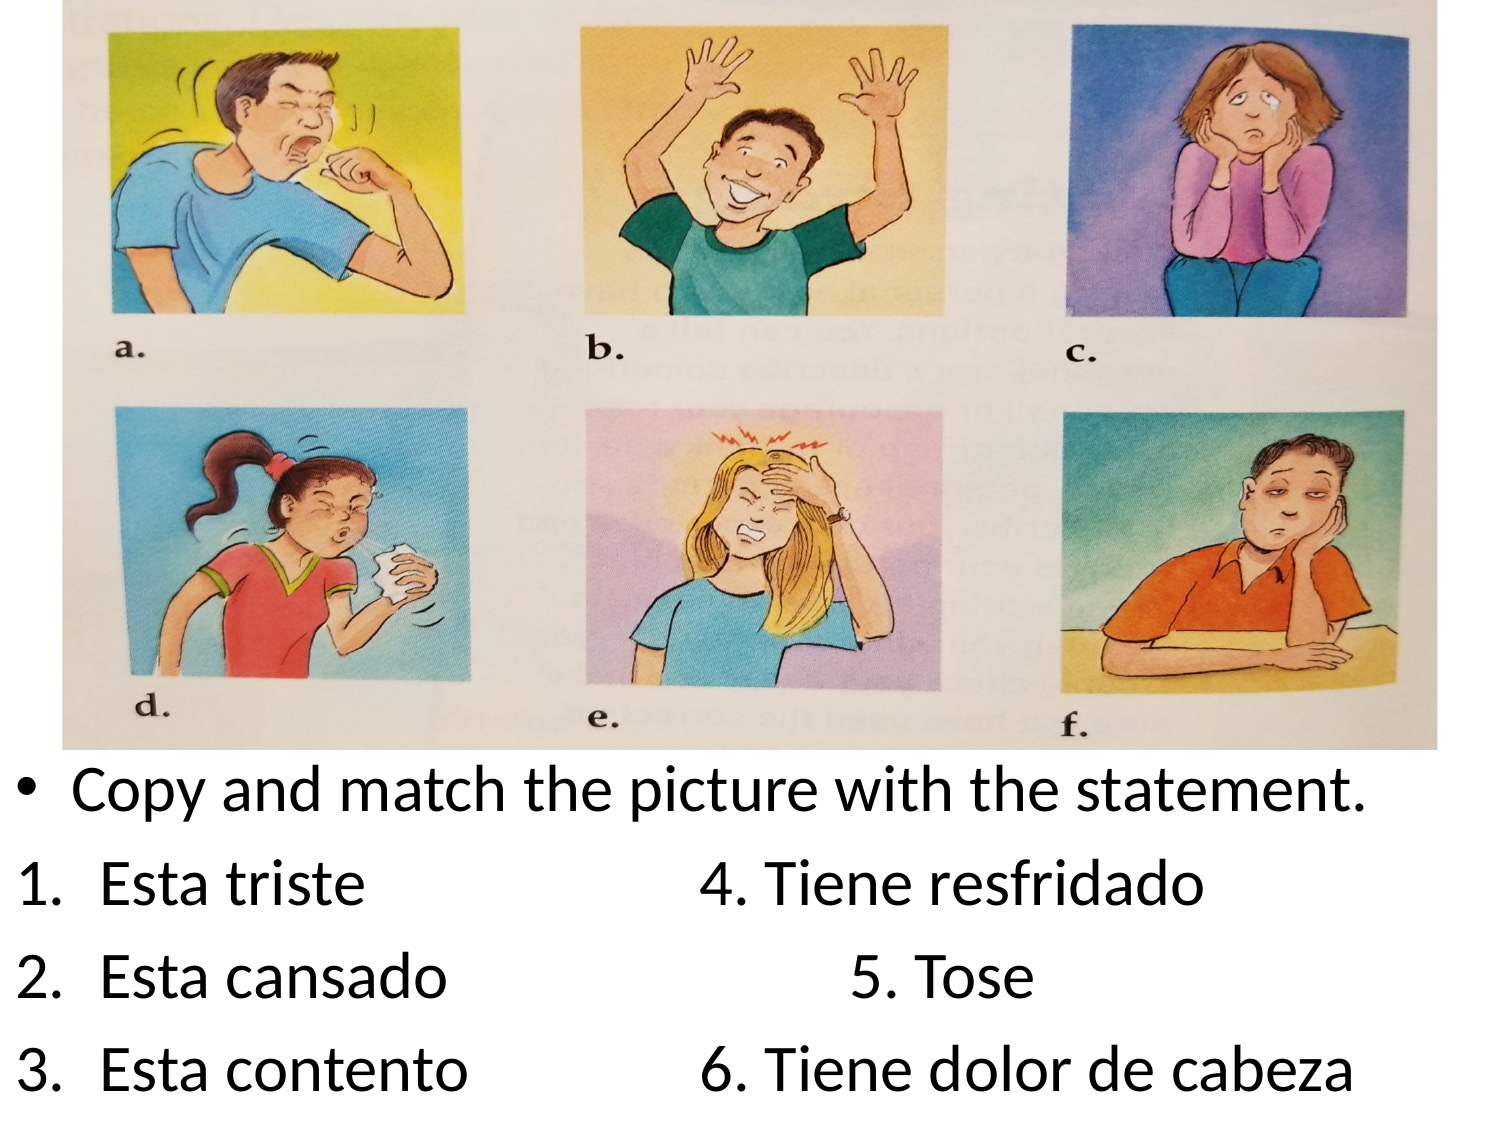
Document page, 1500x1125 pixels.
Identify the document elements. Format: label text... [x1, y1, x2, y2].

list Copy and match the picture with the statement. Esta triste 4. Tiene resfridado Esta cansado 5. Tose Esta contento 6. Tiene dolor de cabeza [0, 737, 1500, 1125]
picture [62, 0, 1438, 750]
